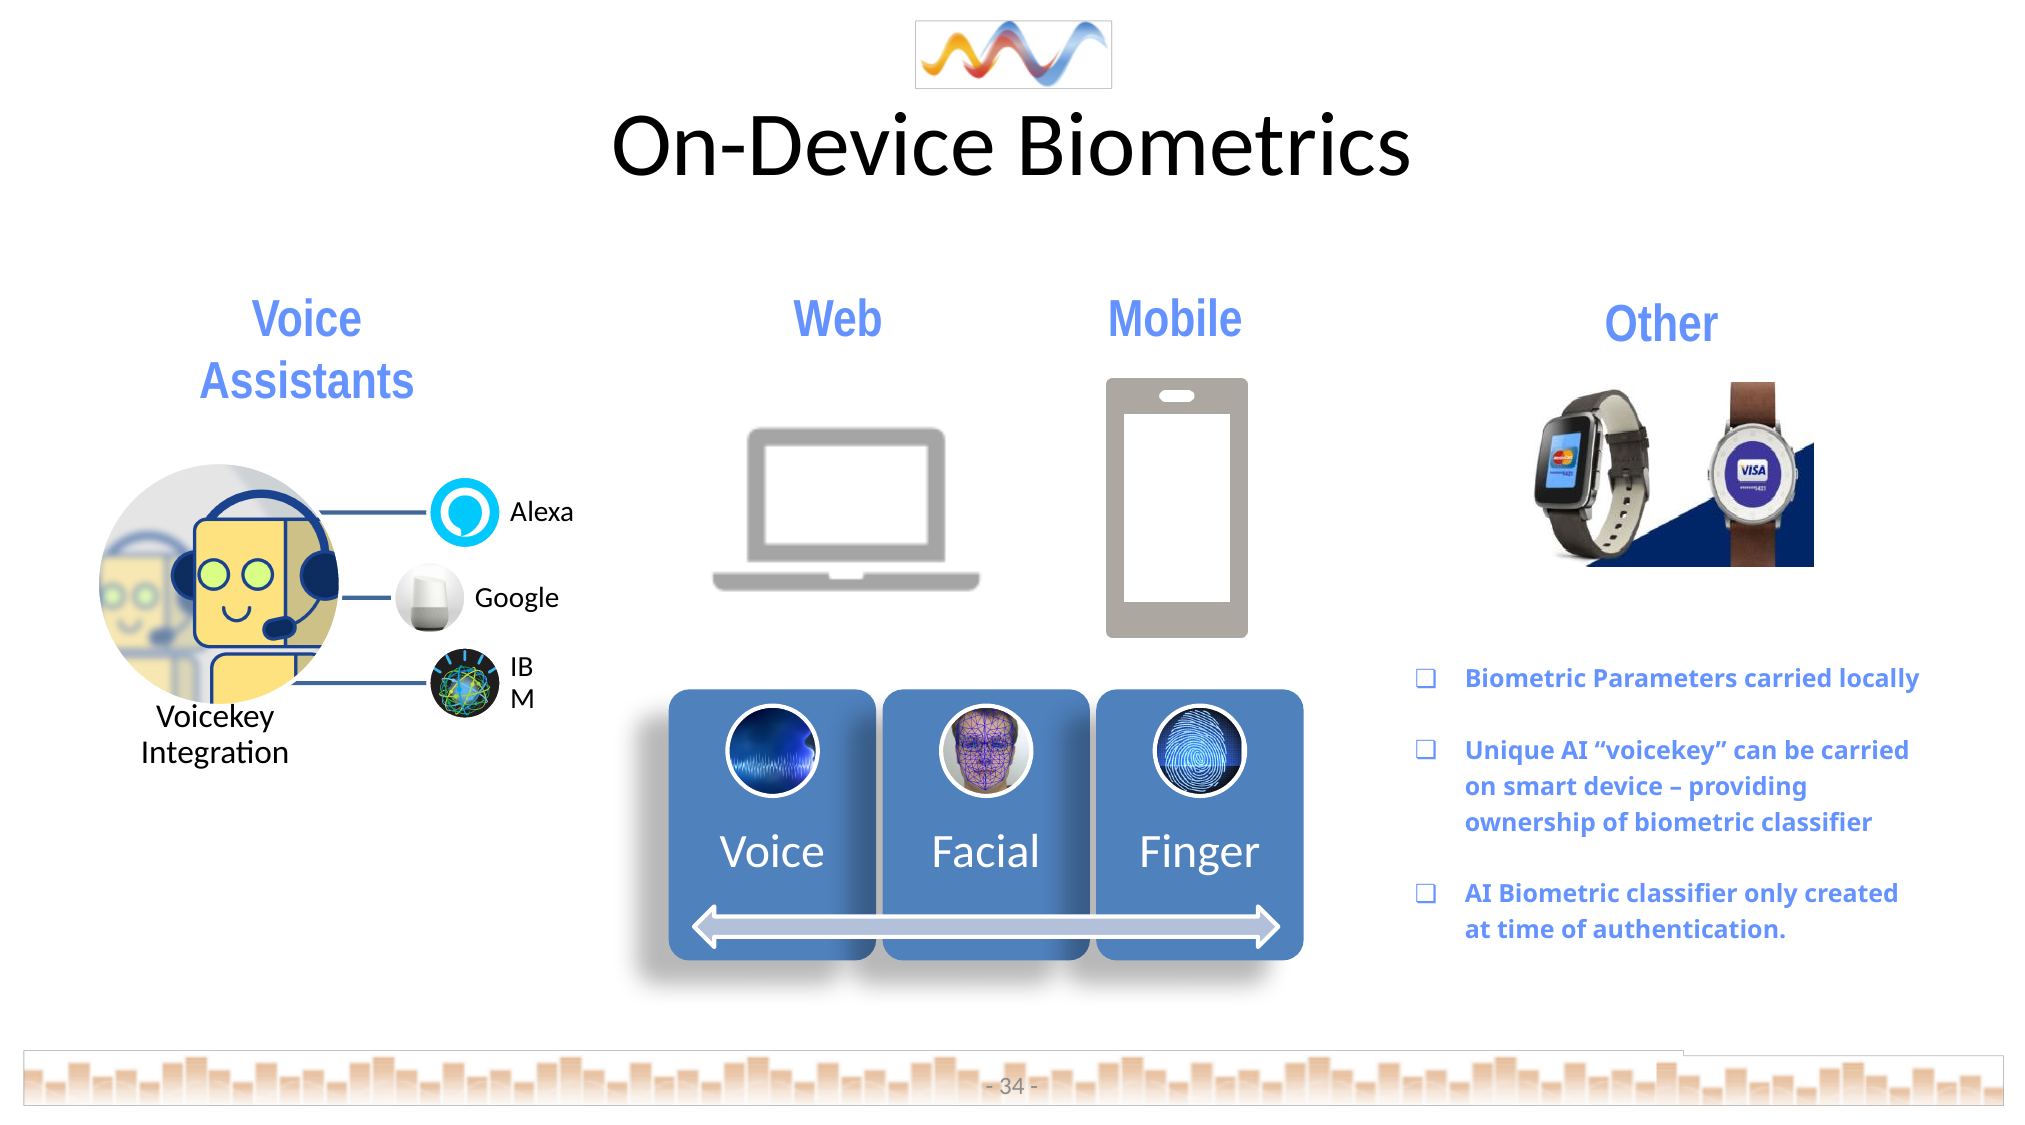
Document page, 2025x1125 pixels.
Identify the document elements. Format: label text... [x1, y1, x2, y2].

text_box Biometric Parameters carried locally Unique AI “voicekey” can be carried on smart device – providing ownership of biometric classifier AI Biometric classifier only created at time of authentication. [1374, 648, 1947, 1032]
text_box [96, 424, 585, 771]
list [668, 689, 1304, 961]
picture [1034, 365, 1319, 650]
text_box Mobile [1046, 276, 1304, 364]
text_box Voice Assistants [178, 276, 436, 378]
slide_number - 34 - [940, 1054, 1083, 1115]
title On-Device Biometrics [101, 45, 1924, 233]
text_box Web [709, 276, 967, 372]
picture [709, 372, 987, 650]
text_box Other [1533, 281, 1790, 380]
picture [1532, 382, 1814, 567]
